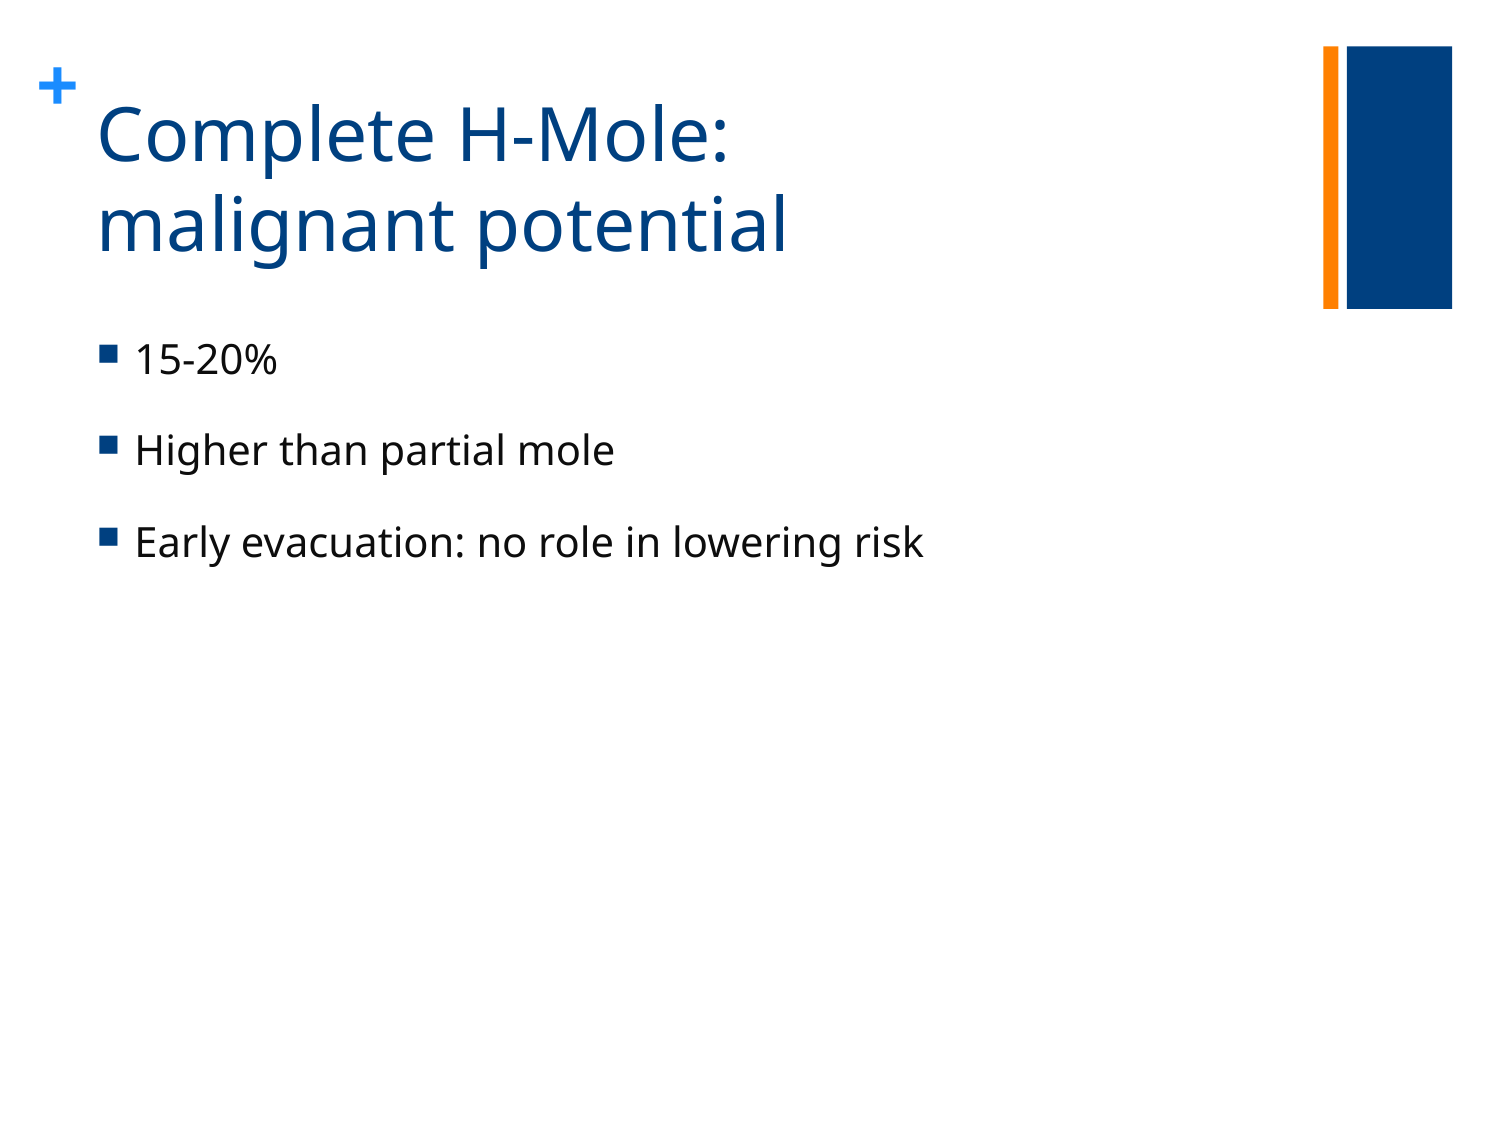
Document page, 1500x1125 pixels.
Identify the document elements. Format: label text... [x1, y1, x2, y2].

list 15-20% Higher than partial mole Early evacuation: no role in lowering risk [81, 324, 1322, 1005]
title Complete H-Mole: malignant potential [81, 79, 1322, 263]
